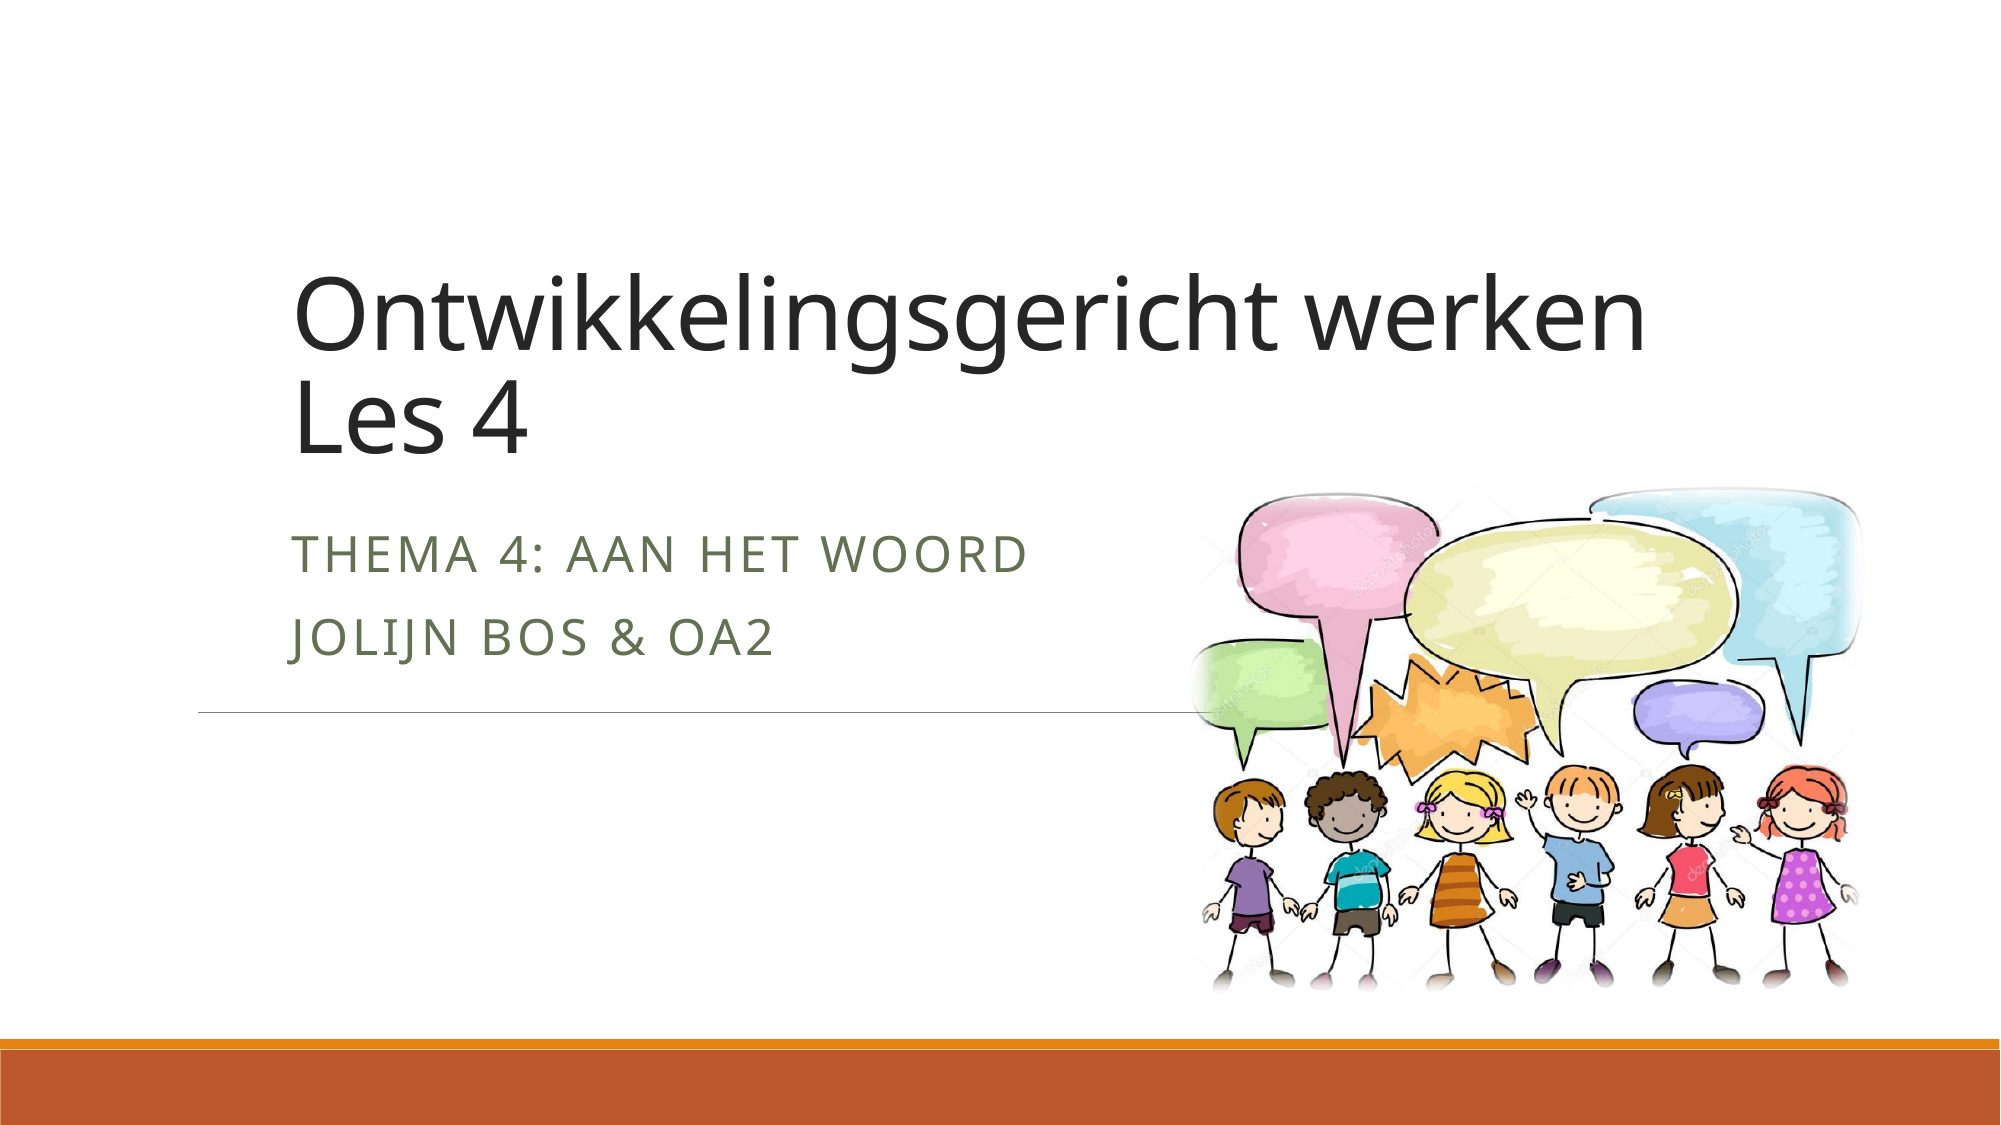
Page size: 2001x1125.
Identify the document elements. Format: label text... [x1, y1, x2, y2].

subtitle Thema 4: Aan het woord Jolijn Bos & OA2 [276, 521, 1185, 725]
picture [1187, 481, 1867, 995]
title Ontwikkelingsgericht werken Les 4 [276, 211, 1752, 482]
